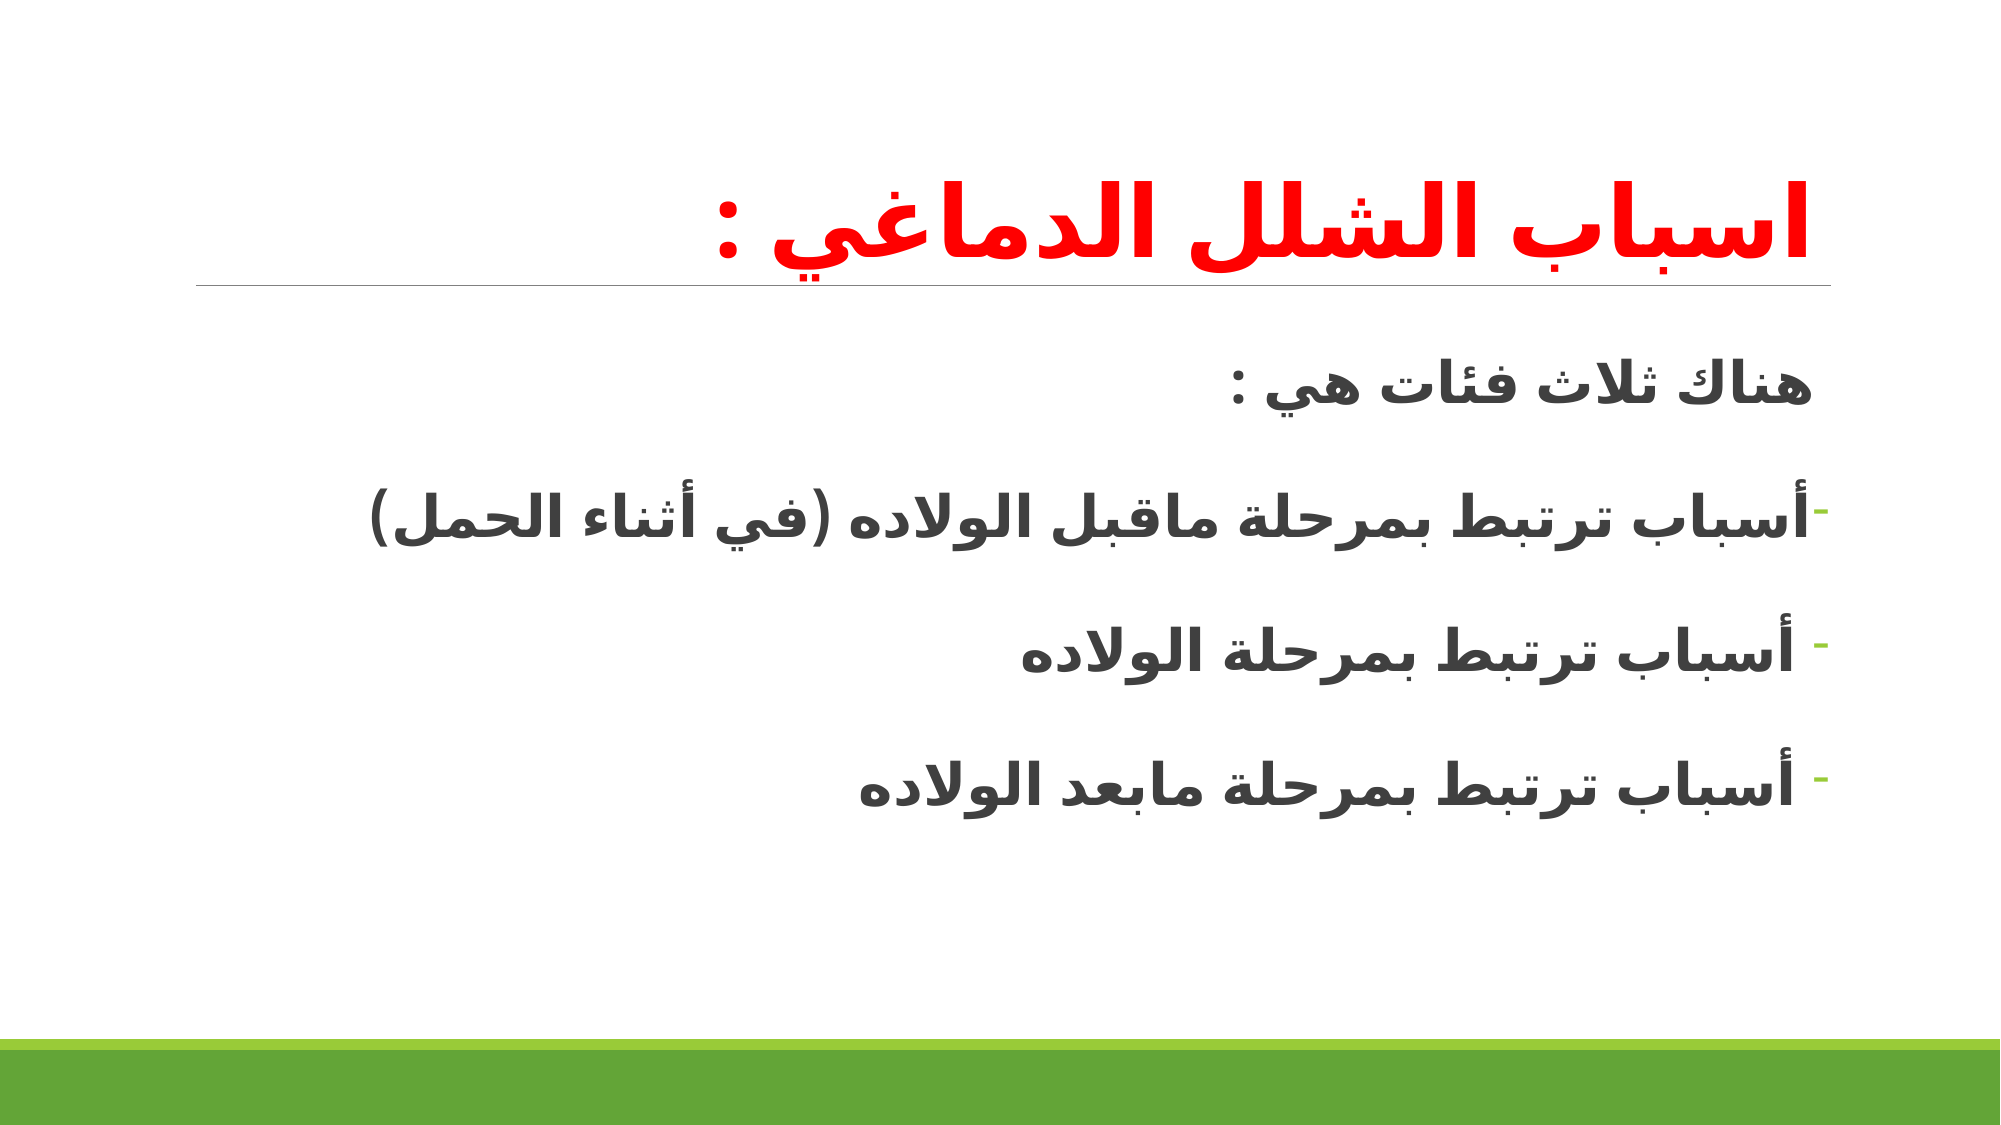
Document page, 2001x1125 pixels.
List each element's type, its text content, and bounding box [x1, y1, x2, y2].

list هناك ثلاث فئات هي : أسباب ترتبط بمرحلة ماقبل الولاده (في أثناء الحمل) أسباب ترتبط بمرحلة الولاده أسباب ترتبط بمرحلة مابعد الولاده [180, 302, 1830, 963]
title اسباب الشلل الدماغي : [180, 47, 1830, 285]
